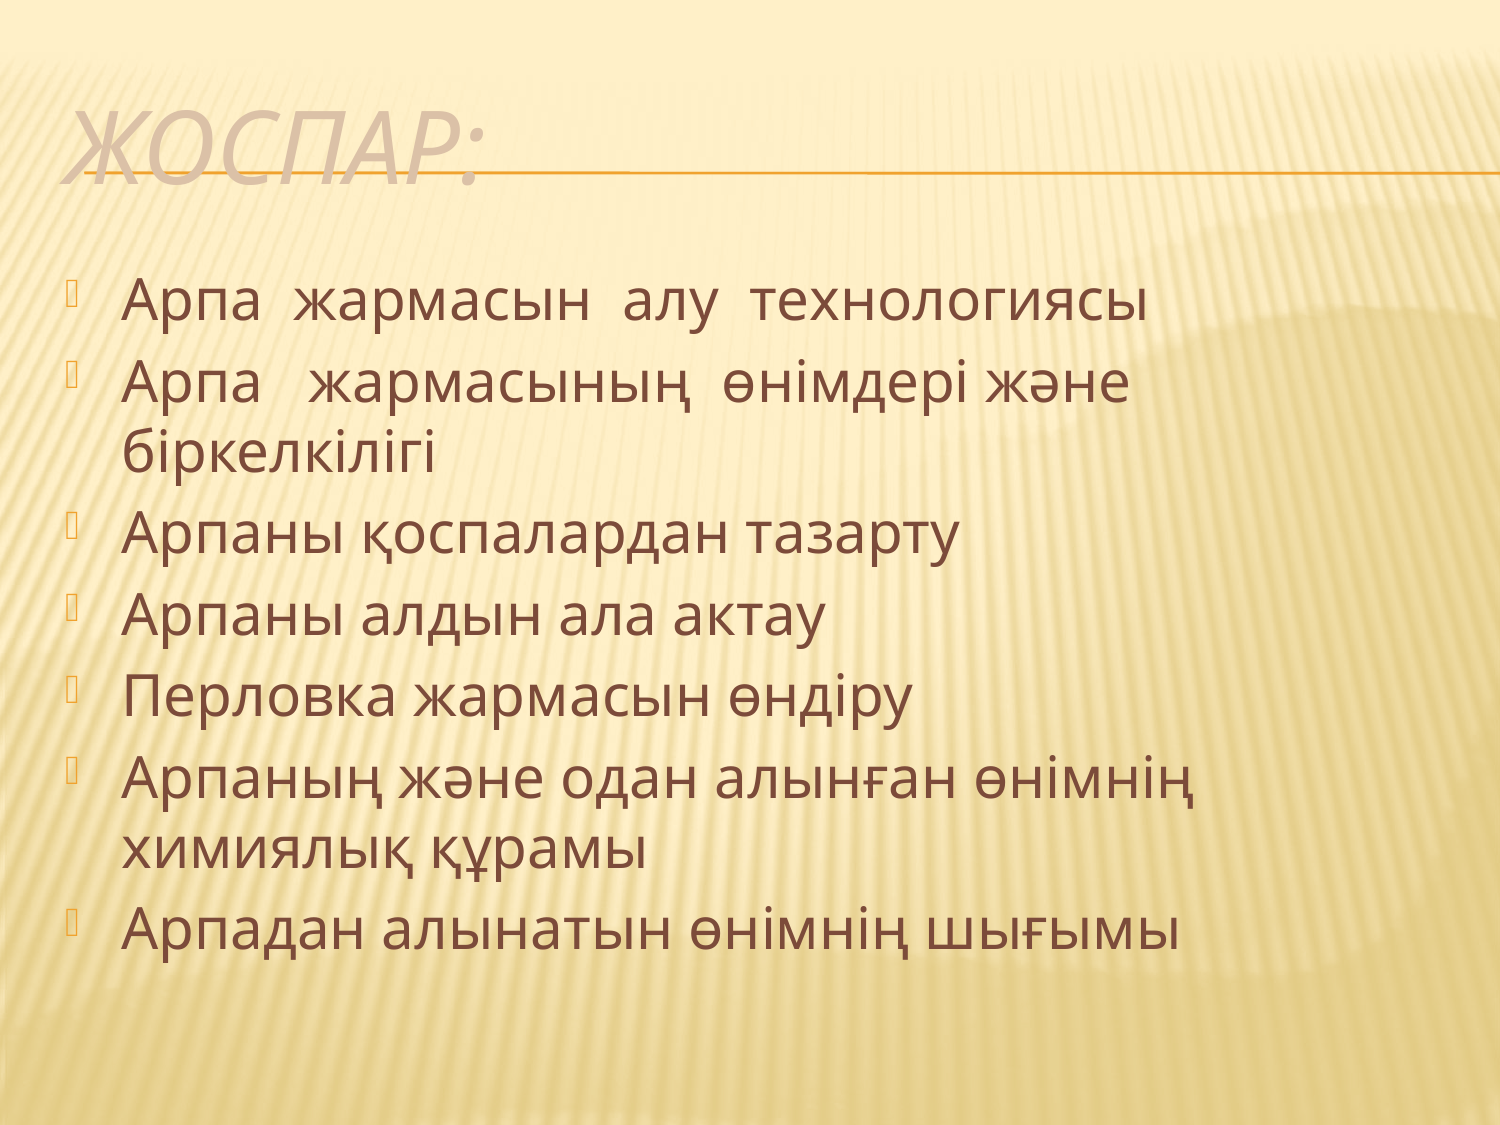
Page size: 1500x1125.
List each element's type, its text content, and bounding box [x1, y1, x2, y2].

title ЖОСПАР: [50, 75, 1475, 213]
list Арпа жармасын алу технологиясы Арпа жармасының өнімдері және біркелкілігі Арпаны қоспалардан тазарту Арпаны алдын ала актау Перловка жармасын өндіру Арпаның және одан алынған өнімнің химиялық құрамы Арпадан алынатын өнімнің шығымы [49, 254, 1476, 998]
